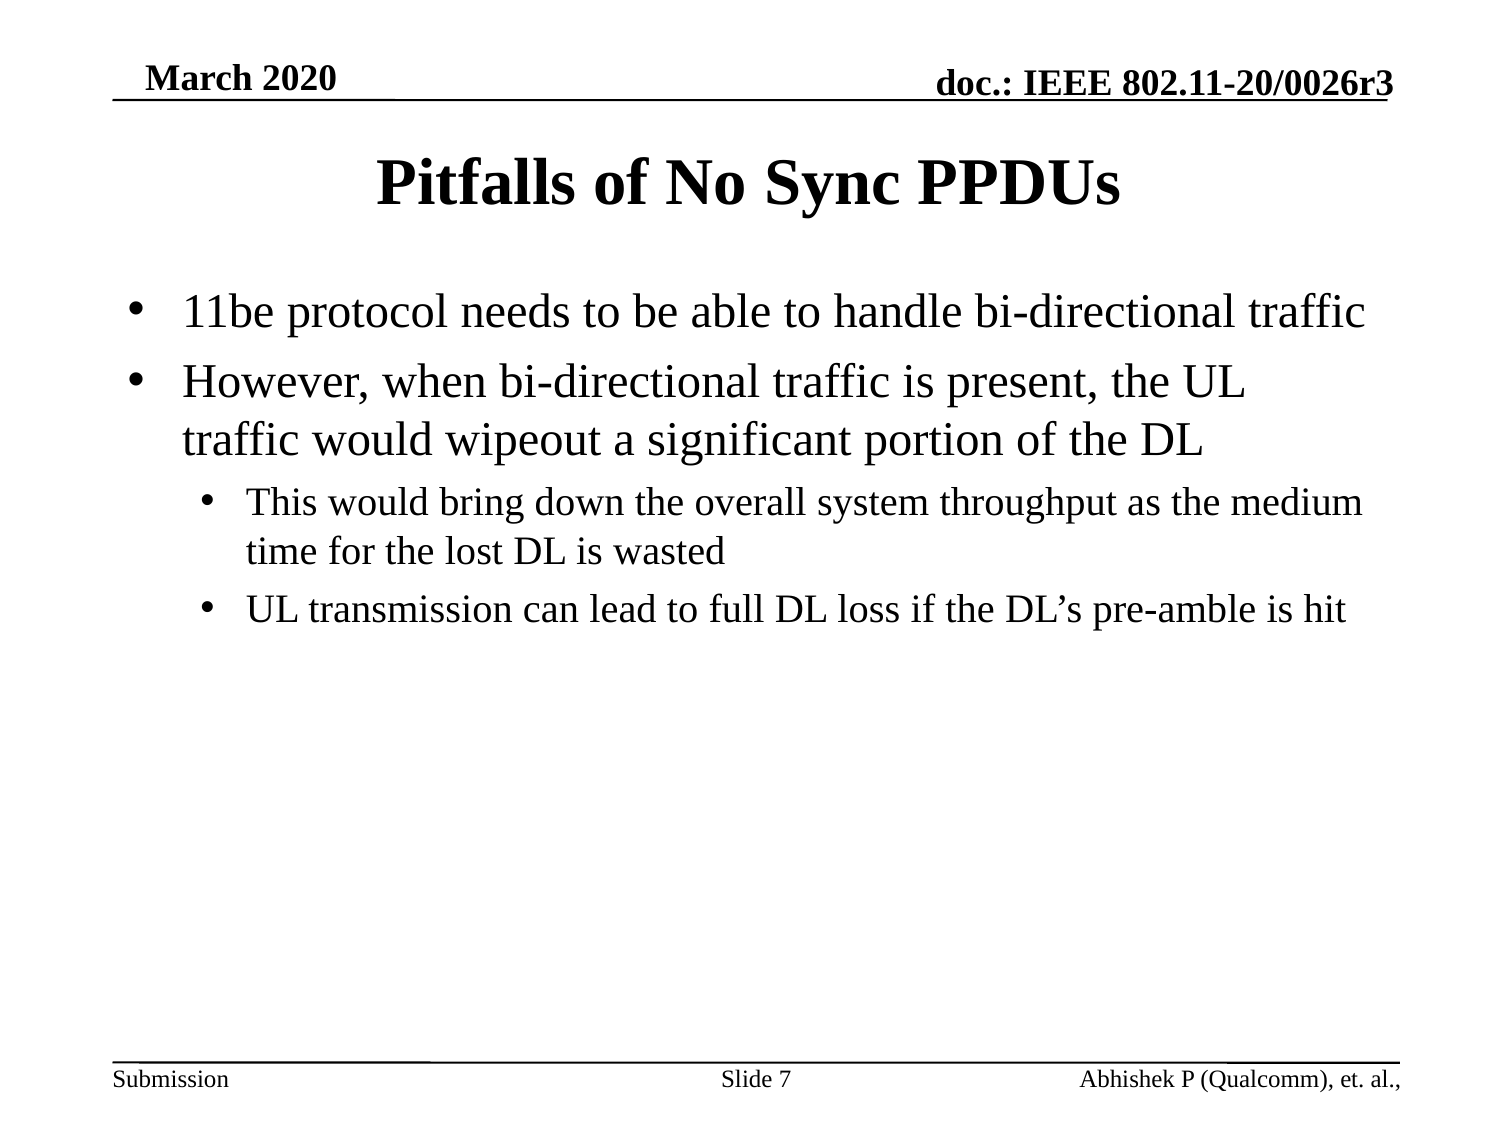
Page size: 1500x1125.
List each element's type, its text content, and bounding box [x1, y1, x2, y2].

footer Abhishek P (Qualcomm), et. al., [949, 1061, 1402, 1125]
list 11be protocol needs to be able to handle bi-directional traffic However, when bi-directional traffic is present, the UL traffic would wipeout a significant portion of the DL This would bring down the overall system throughput as the medium time for the lost DL is wasted UL transmission can lead to full DL loss if the DL’s pre-amble is hit [112, 270, 1388, 738]
title Pitfalls of No Sync PPDUs [112, 112, 1388, 243]
slide_number Slide 7 [712, 1061, 801, 1125]
